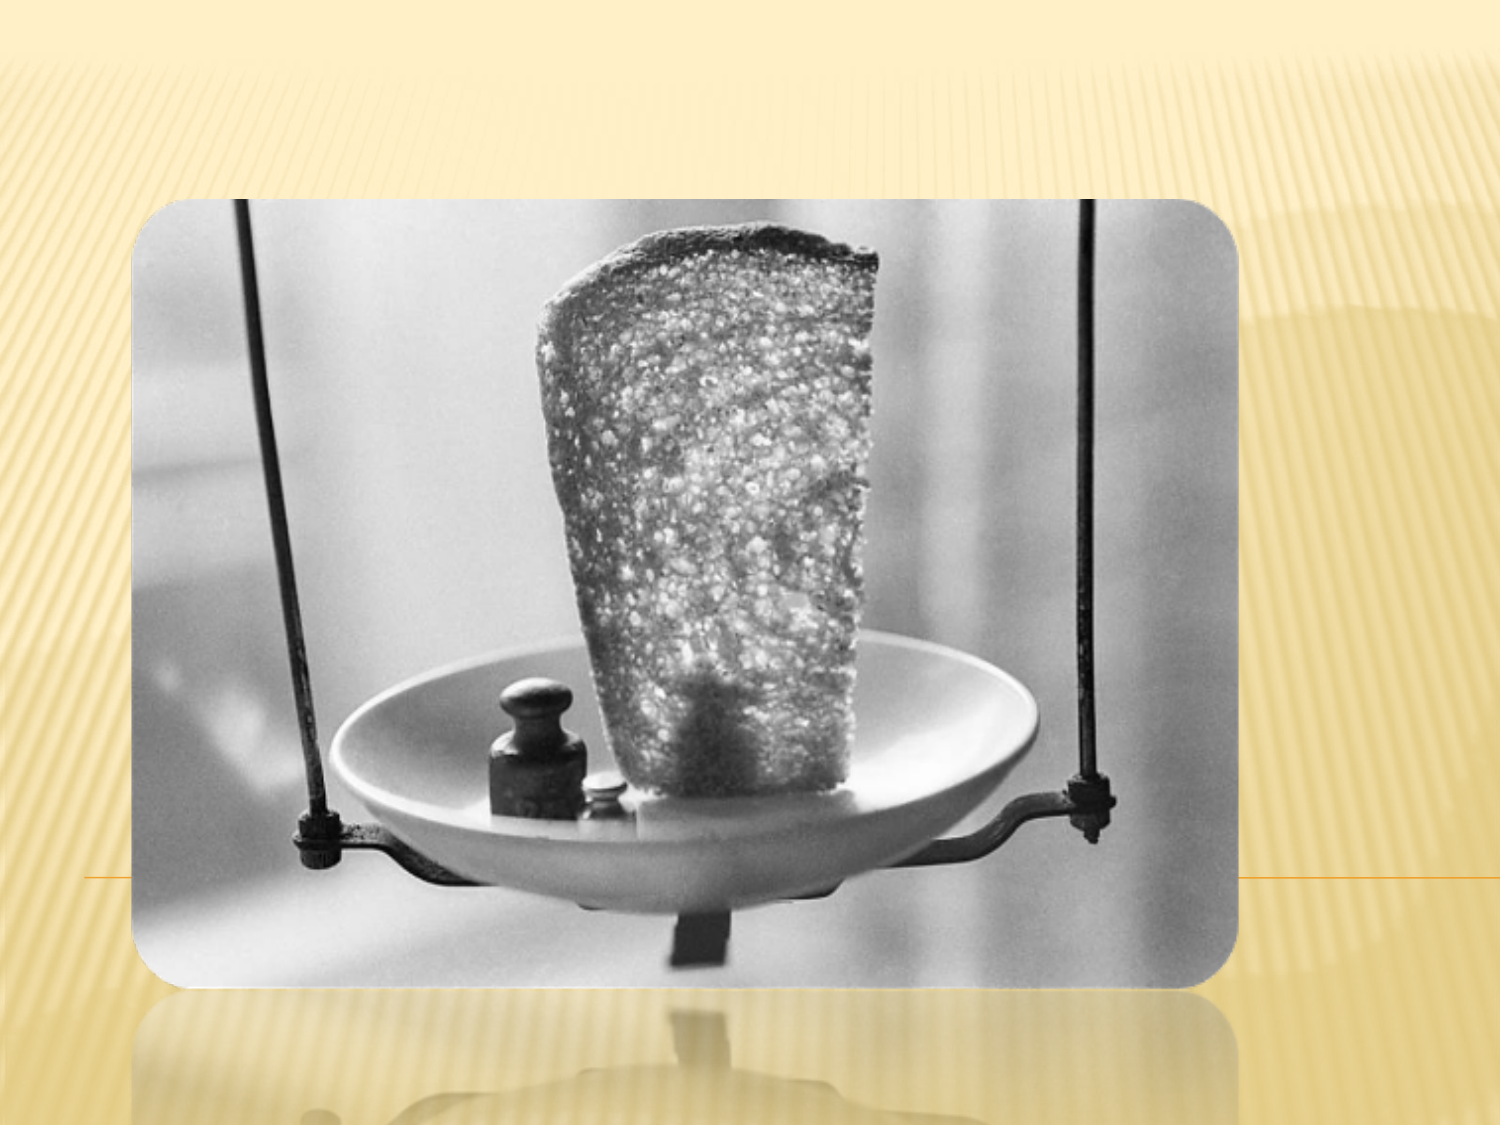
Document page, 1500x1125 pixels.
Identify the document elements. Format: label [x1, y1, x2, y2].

picture [128, 198, 1243, 1125]
